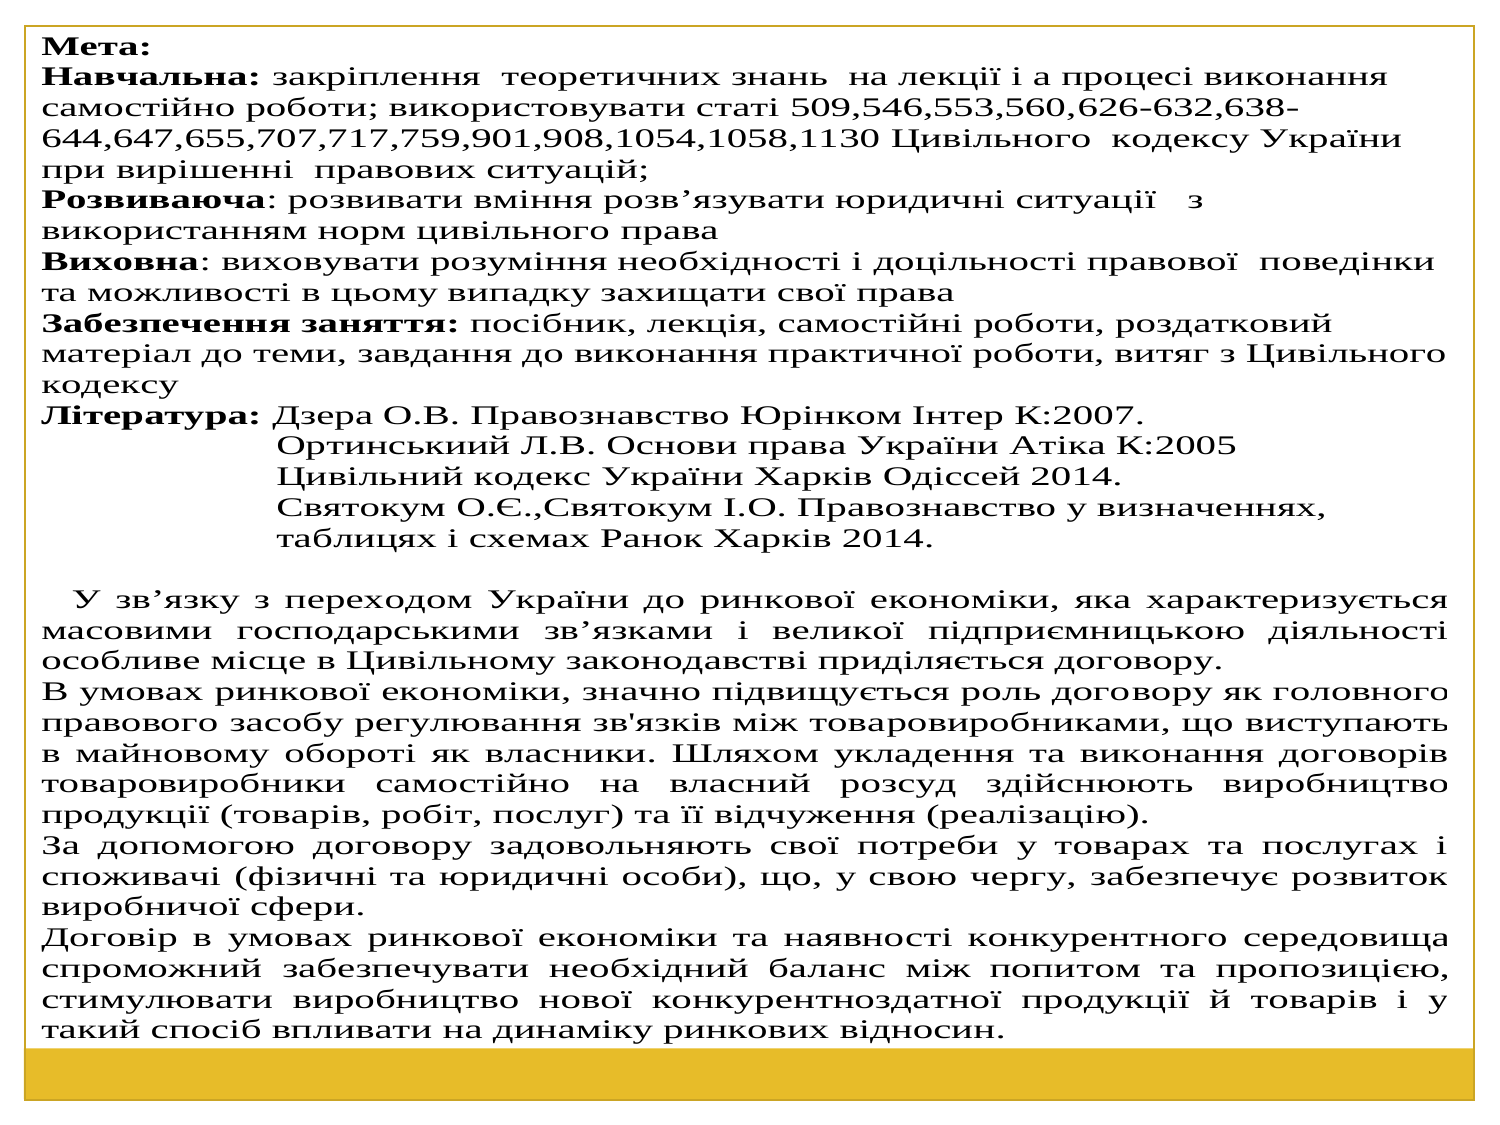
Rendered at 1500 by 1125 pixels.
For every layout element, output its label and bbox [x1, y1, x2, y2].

picture [40, 30, 1448, 1047]
